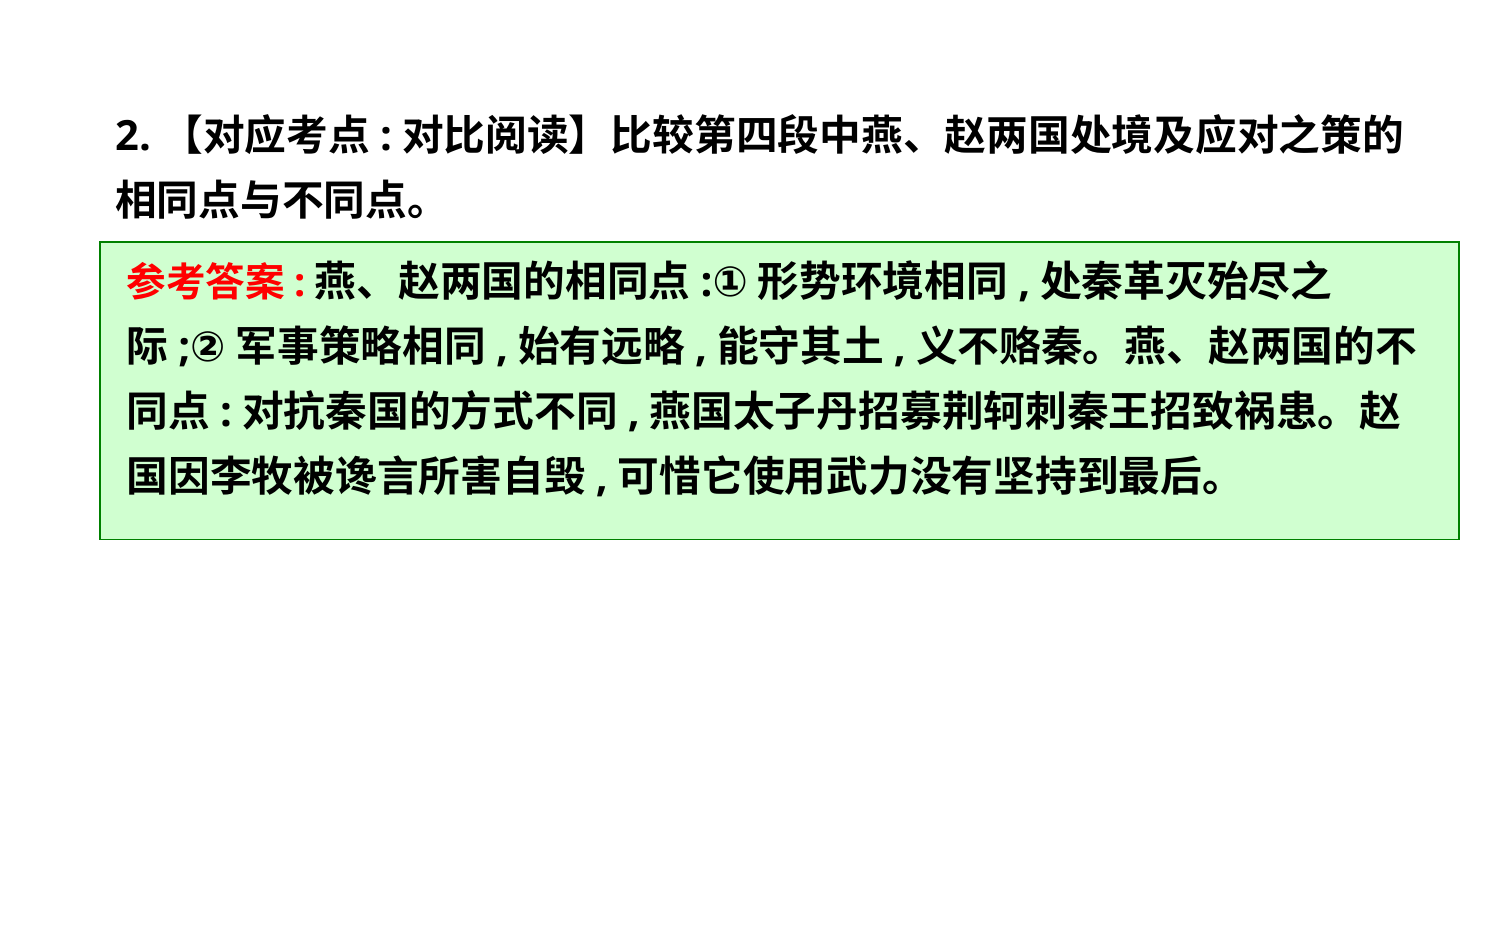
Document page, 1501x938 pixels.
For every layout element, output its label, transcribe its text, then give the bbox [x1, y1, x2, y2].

text_box 2.【对应考点:对比阅读】比较第四段中燕、赵两国处境及应对之策的相同点与不同点。 [100, 86, 1459, 232]
text_box [100, 241, 1459, 540]
text_box 参考答案:燕、赵两国的相同点:①形势环境相同,处秦革灭殆尽之际;②军事策略相同,始有远略,能守其土,义不赂秦。燕、赵两国的不同点:对抗秦国的方式不同,燕国太子丹招募荆轲刺秦王招致祸患。赵国因李牧被谗言所害自毁,可惜它使用武力没有坚持到最后。 [111, 232, 1436, 507]
